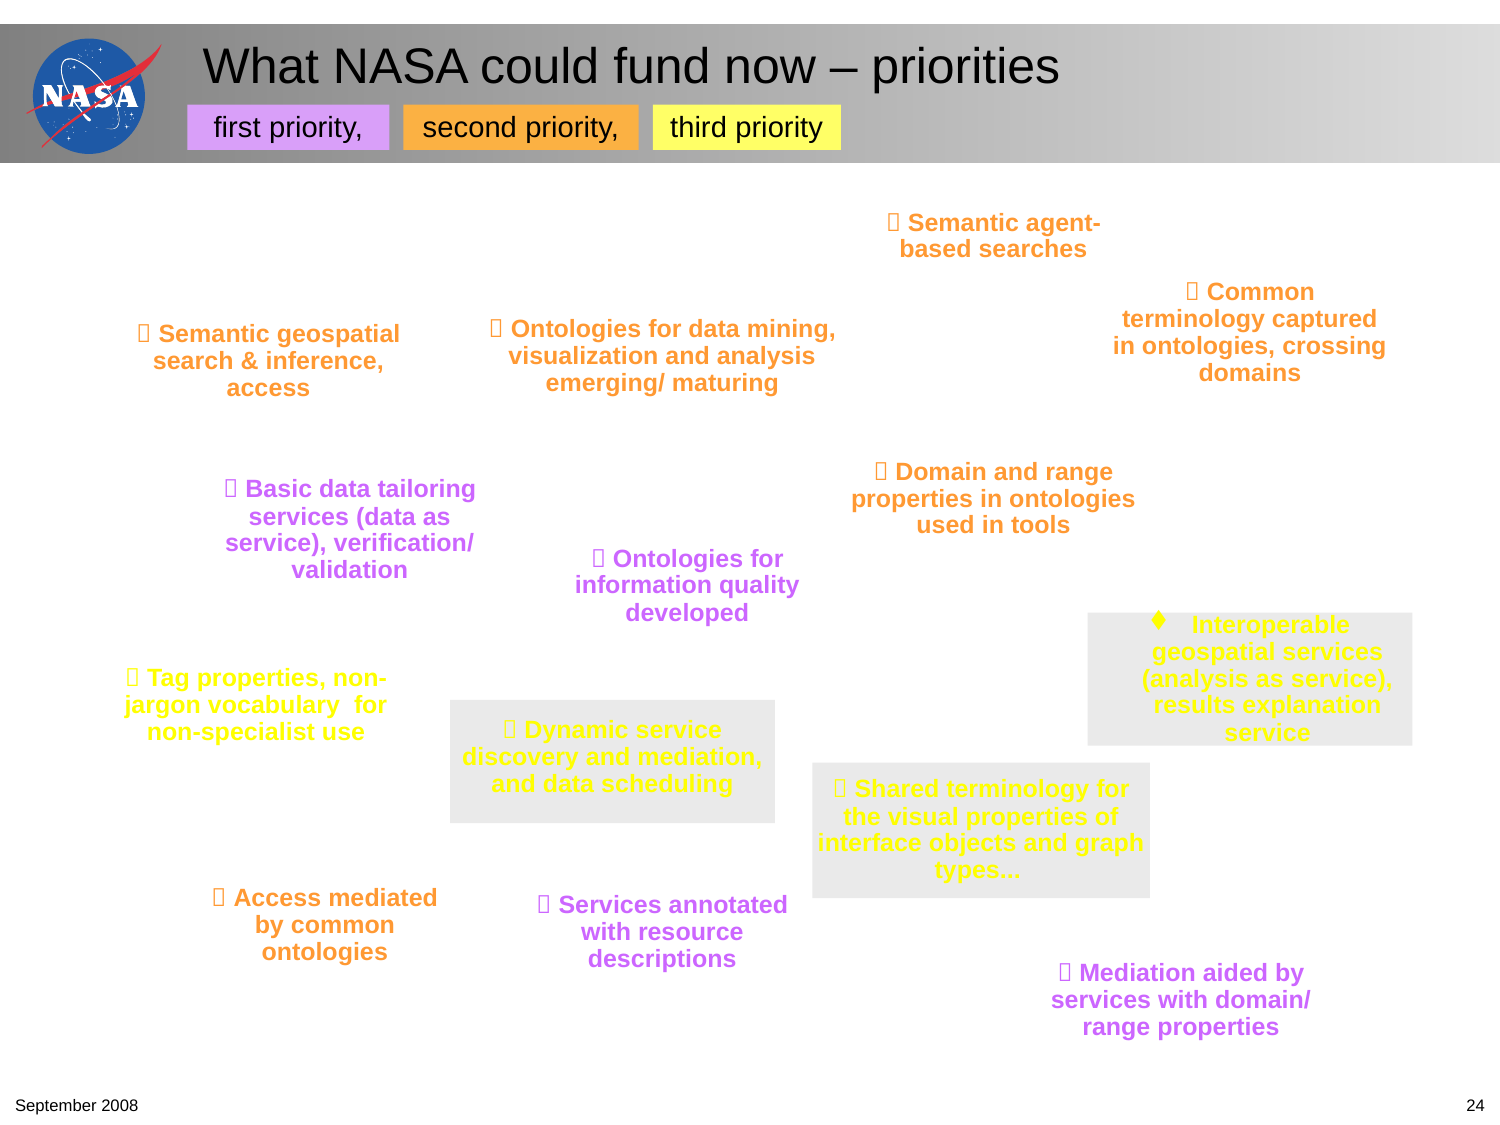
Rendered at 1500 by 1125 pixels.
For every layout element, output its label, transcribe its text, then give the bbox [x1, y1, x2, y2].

text_box  Access mediated by common ontologies [200, 864, 450, 988]
text_box  Semantic geospatial search & inference, access [124, 299, 413, 424]
text_box  Services annotated with resource descriptions [525, 874, 800, 999]
text_box  Domain and range properties in ontologies used in tools [837, 437, 1150, 561]
text_box  Ontologies for data mining, visualization and analysis emerging/ maturing [487, 298, 838, 414]
text_box second priority, [403, 104, 639, 150]
text_box  Ontologies for information quality developed [537, 529, 838, 650]
text_box  Mediation aided by services with domain/ range properties [1024, 939, 1338, 1063]
text_box Interoperable geospatial services (analysis as service), results explanation service [1087, 612, 1413, 746]
text_box third priority [652, 104, 841, 150]
text_box  Basic data tailoring services (data as service), verification/ validation [199, 462, 500, 599]
slide_number 24 [1412, 1087, 1500, 1125]
text_box  Semantic agent-based searches [862, 174, 1125, 299]
title What NASA could fund now – priorities [187, 37, 1300, 150]
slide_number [0, 1087, 313, 1125]
text_box  Shared terminology for the visual properties of interface objects and graph types... [812, 762, 1150, 899]
text_box first priority, [187, 104, 390, 150]
text_box  Dynamic service discovery and mediation, and data scheduling [450, 699, 775, 824]
text_box  Common terminology captured in ontologies, crossing domains [1112, 274, 1388, 399]
text_box  Tag properties, non-jargon vocabulary for non-specialist use [99, 637, 413, 774]
